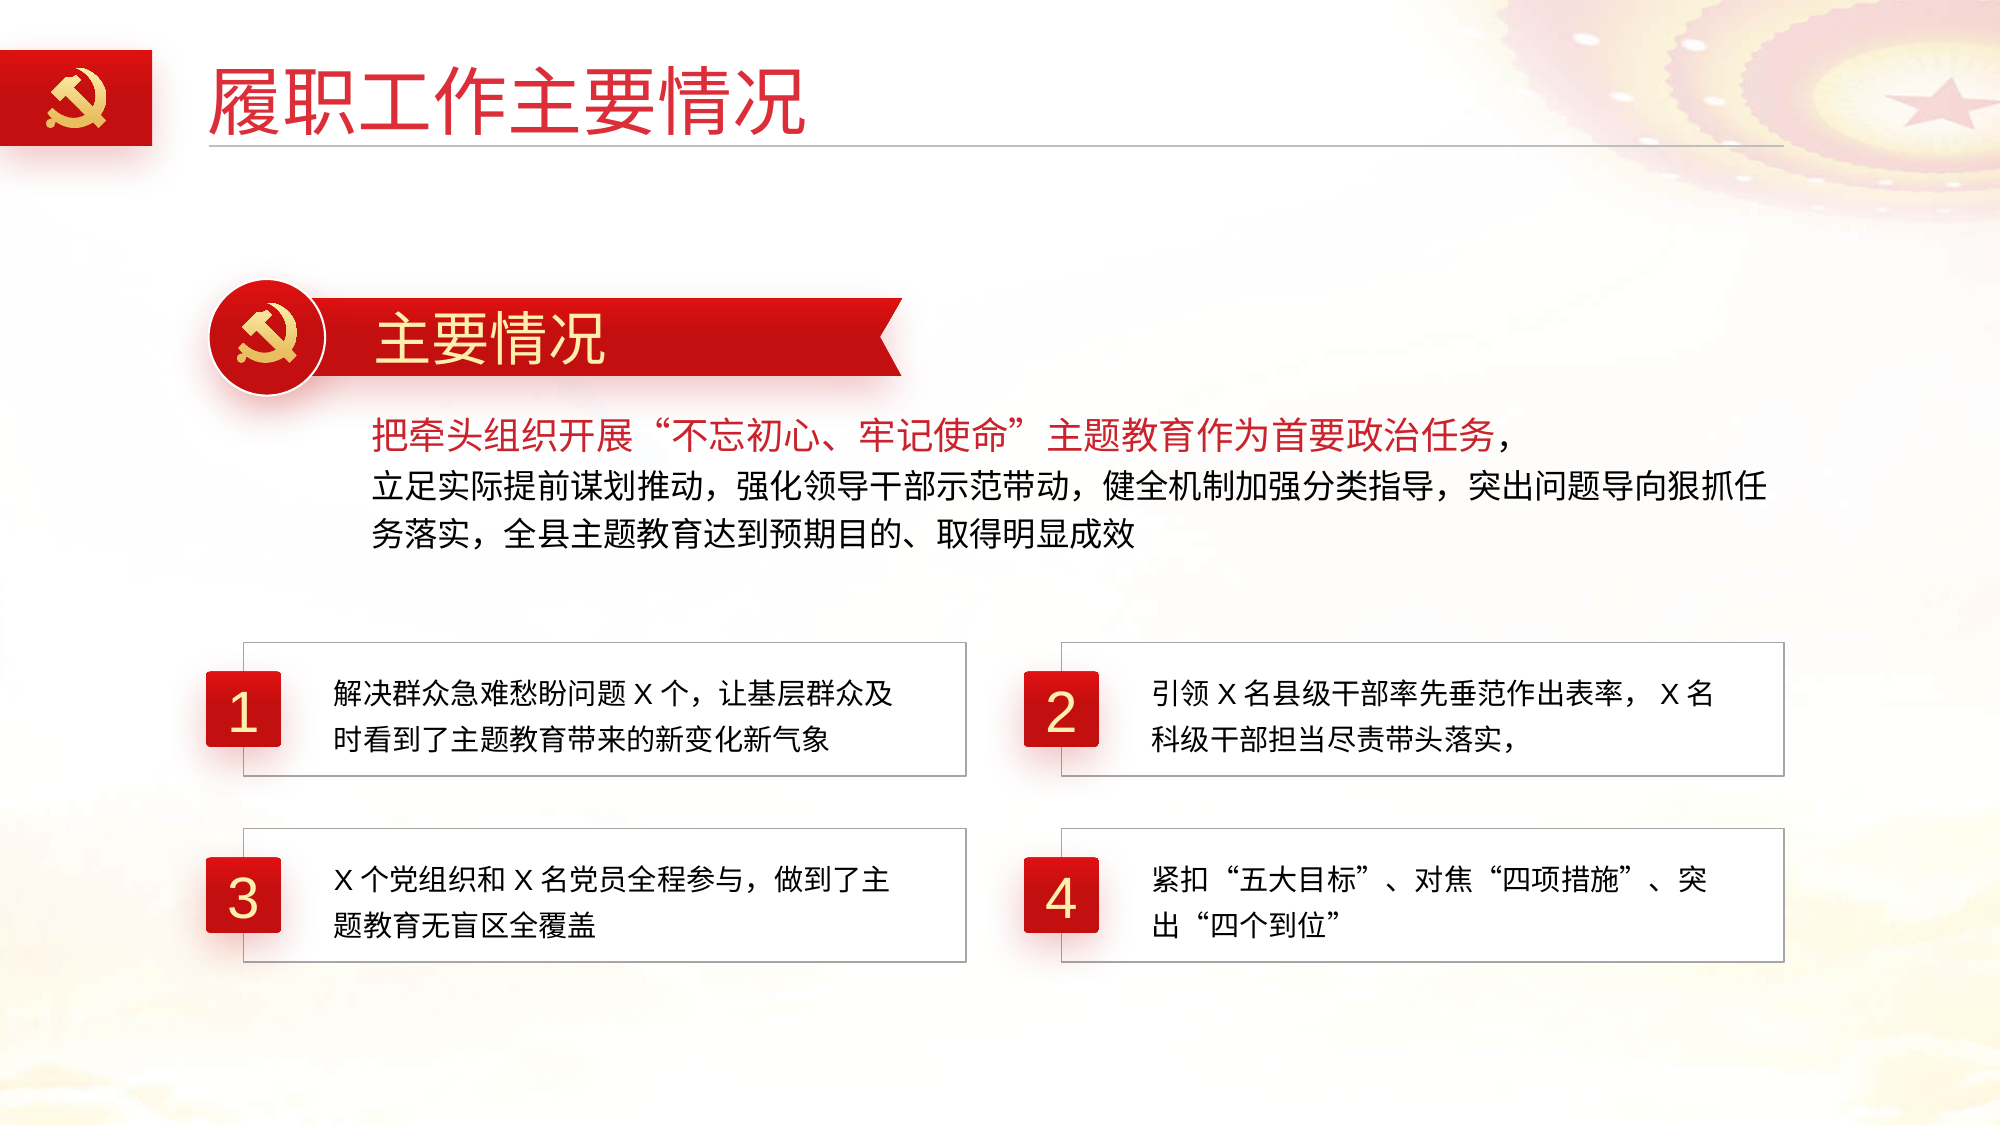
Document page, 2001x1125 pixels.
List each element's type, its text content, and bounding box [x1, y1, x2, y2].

text_box 1 [204, 670, 283, 749]
text_box [236, 302, 298, 363]
text_box 把牵头组织开展“不忘初心、牢记使命”主题教育作为首要政治任务， 立足实际提前谋划推动，强化领导干部示范带动，健全机制加强分类指导，突出问题导向狠抓任务落实，全县主题教育达到预期目的、取得明显成效 [356, 395, 1792, 561]
text_box [1061, 642, 1784, 776]
text_box 3 [204, 856, 283, 935]
text_box 2 [1022, 670, 1101, 749]
text_box 解决群众急难愁盼问题X个，让基层群众及时看到了主题教育带来的新变化新气象 [319, 657, 916, 764]
text_box 紧扣“五大目标”、对焦“四项措施”、突出“四个到位” [1136, 843, 1734, 950]
text_box 主要情况 [322, 297, 904, 378]
picture [0, 0, 2000, 1125]
text_box [45, 67, 107, 129]
text_box [1061, 828, 1784, 963]
text_box 4 [1022, 856, 1101, 935]
text_box 履职工作主要情况 [193, 29, 832, 152]
text_box 引领X名县级干部率先垂范作出表率，X名科级干部担当尽责带头落实， [1136, 657, 1734, 764]
text_box [207, 278, 327, 397]
text_box X个党组织和X名党员全程参与，做到了主题教育无盲区全覆盖 [319, 843, 916, 950]
text_box [0, 49, 153, 147]
text_box [243, 642, 967, 776]
text_box [243, 828, 967, 963]
